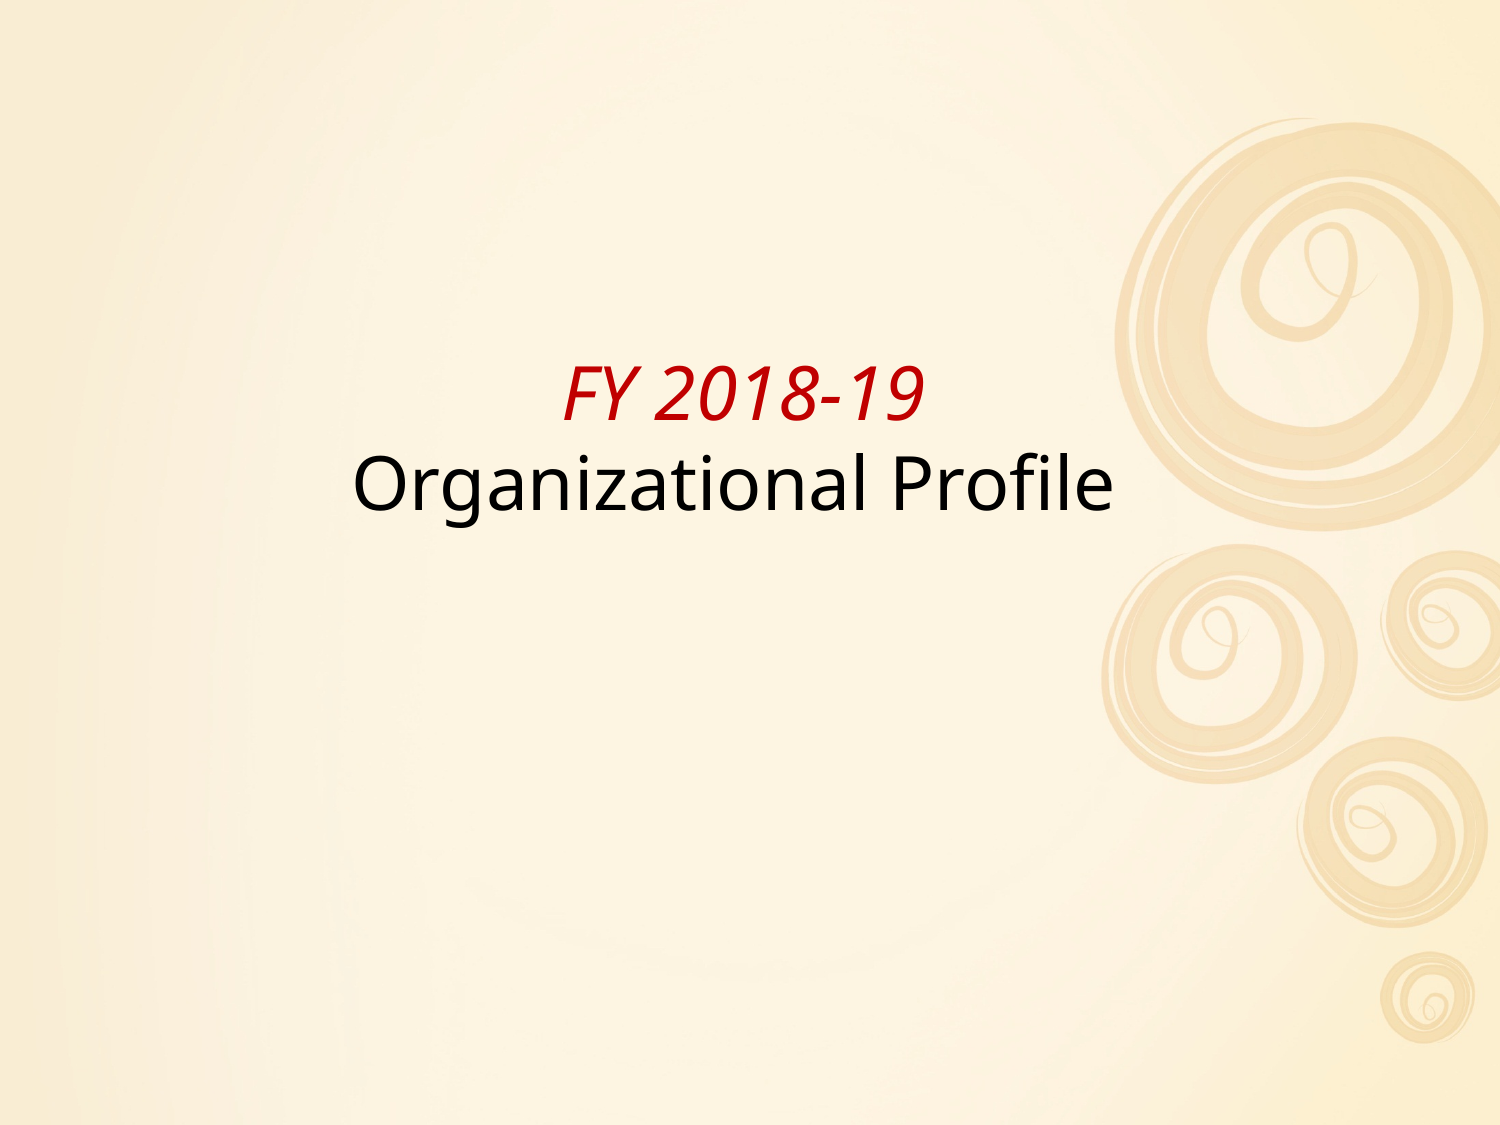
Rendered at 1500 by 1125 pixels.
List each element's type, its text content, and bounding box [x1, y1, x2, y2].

picture [0, 0, 1500, 1125]
title FY 2018-19 Organizational Profile [12, 337, 1475, 613]
